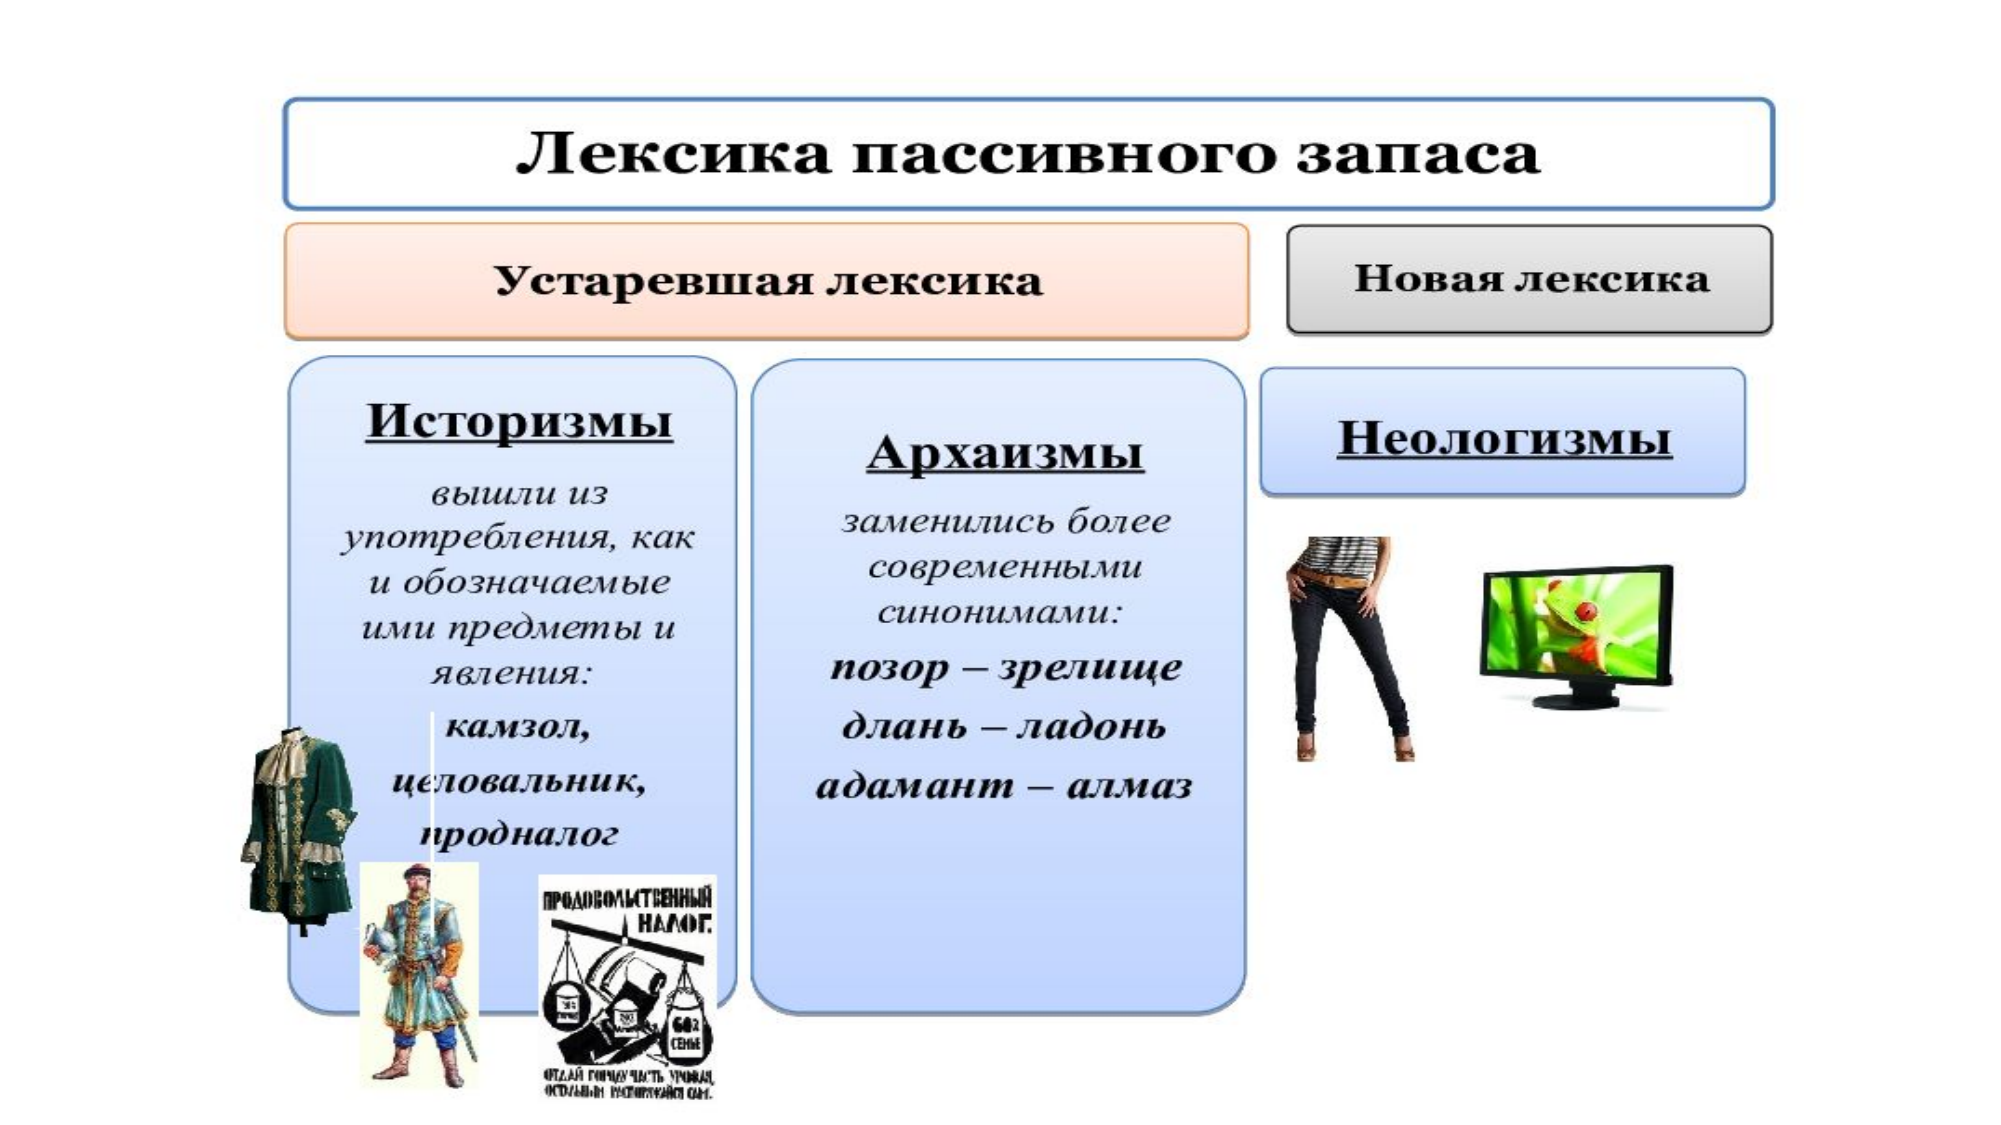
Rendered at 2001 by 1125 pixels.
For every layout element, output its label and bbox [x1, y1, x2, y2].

picture [137, 0, 1923, 1125]
